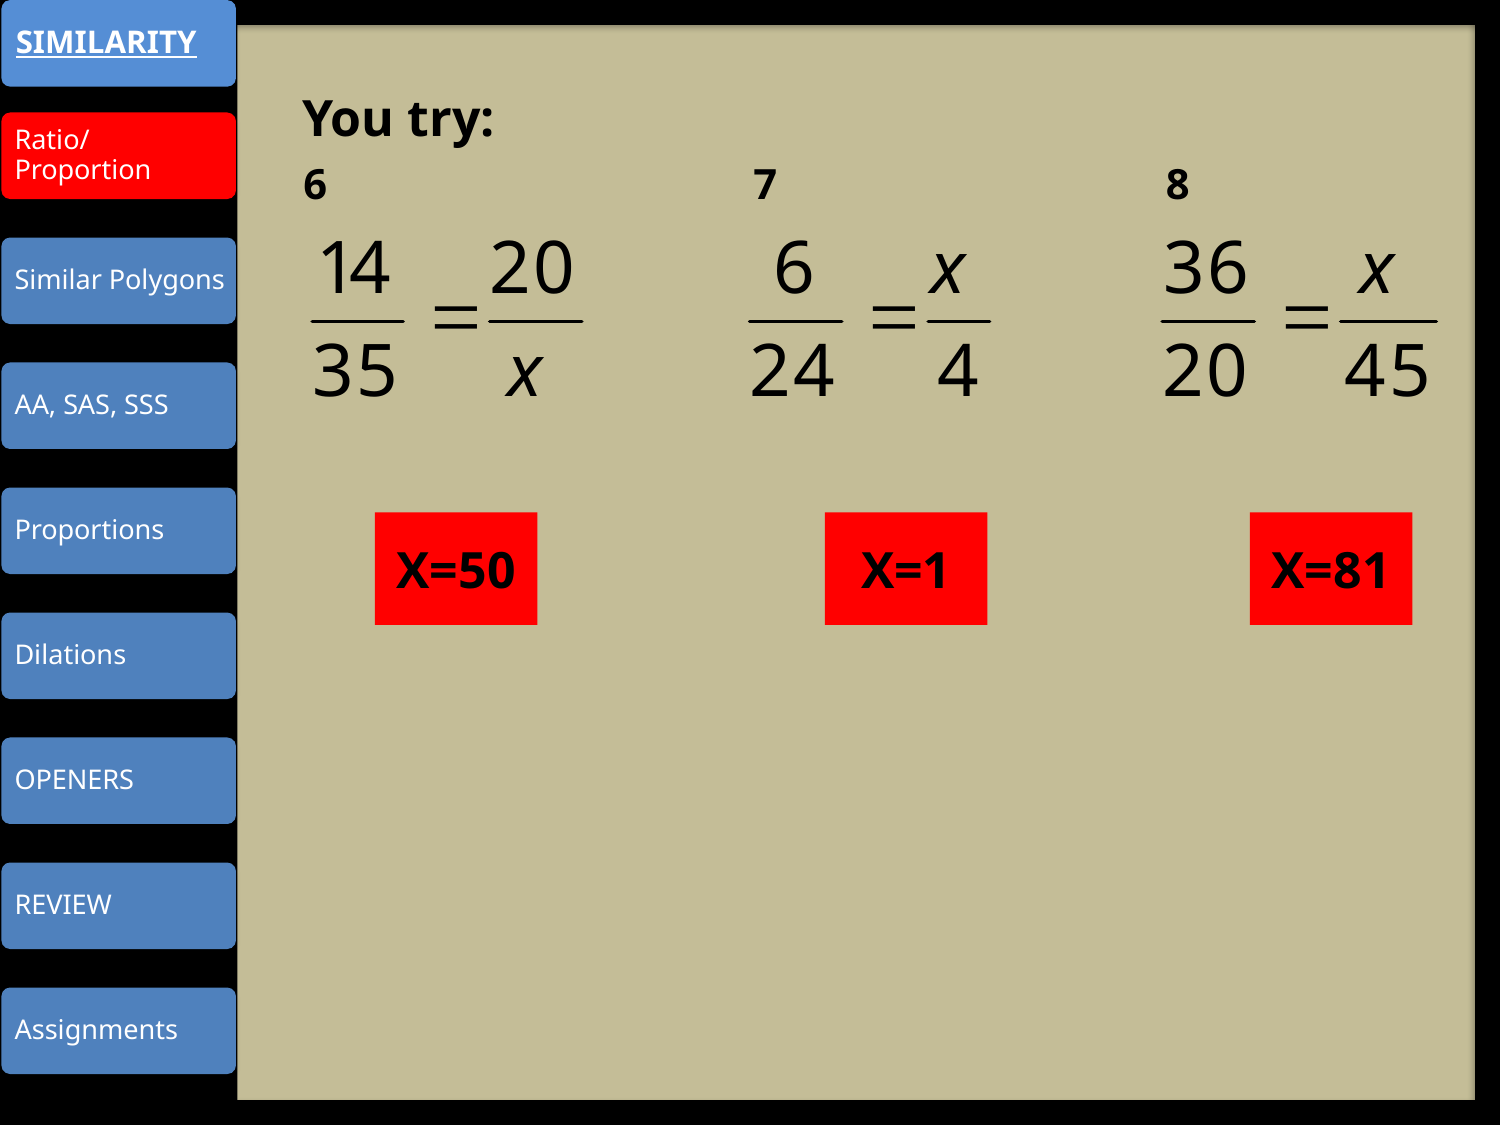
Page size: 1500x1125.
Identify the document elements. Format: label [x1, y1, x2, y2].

text_box [737, 212, 1005, 413]
text_box [299, 212, 598, 413]
text_box [0, 0, 238, 1125]
text_box [238, 0, 1500, 1125]
text_box [1149, 212, 1454, 413]
